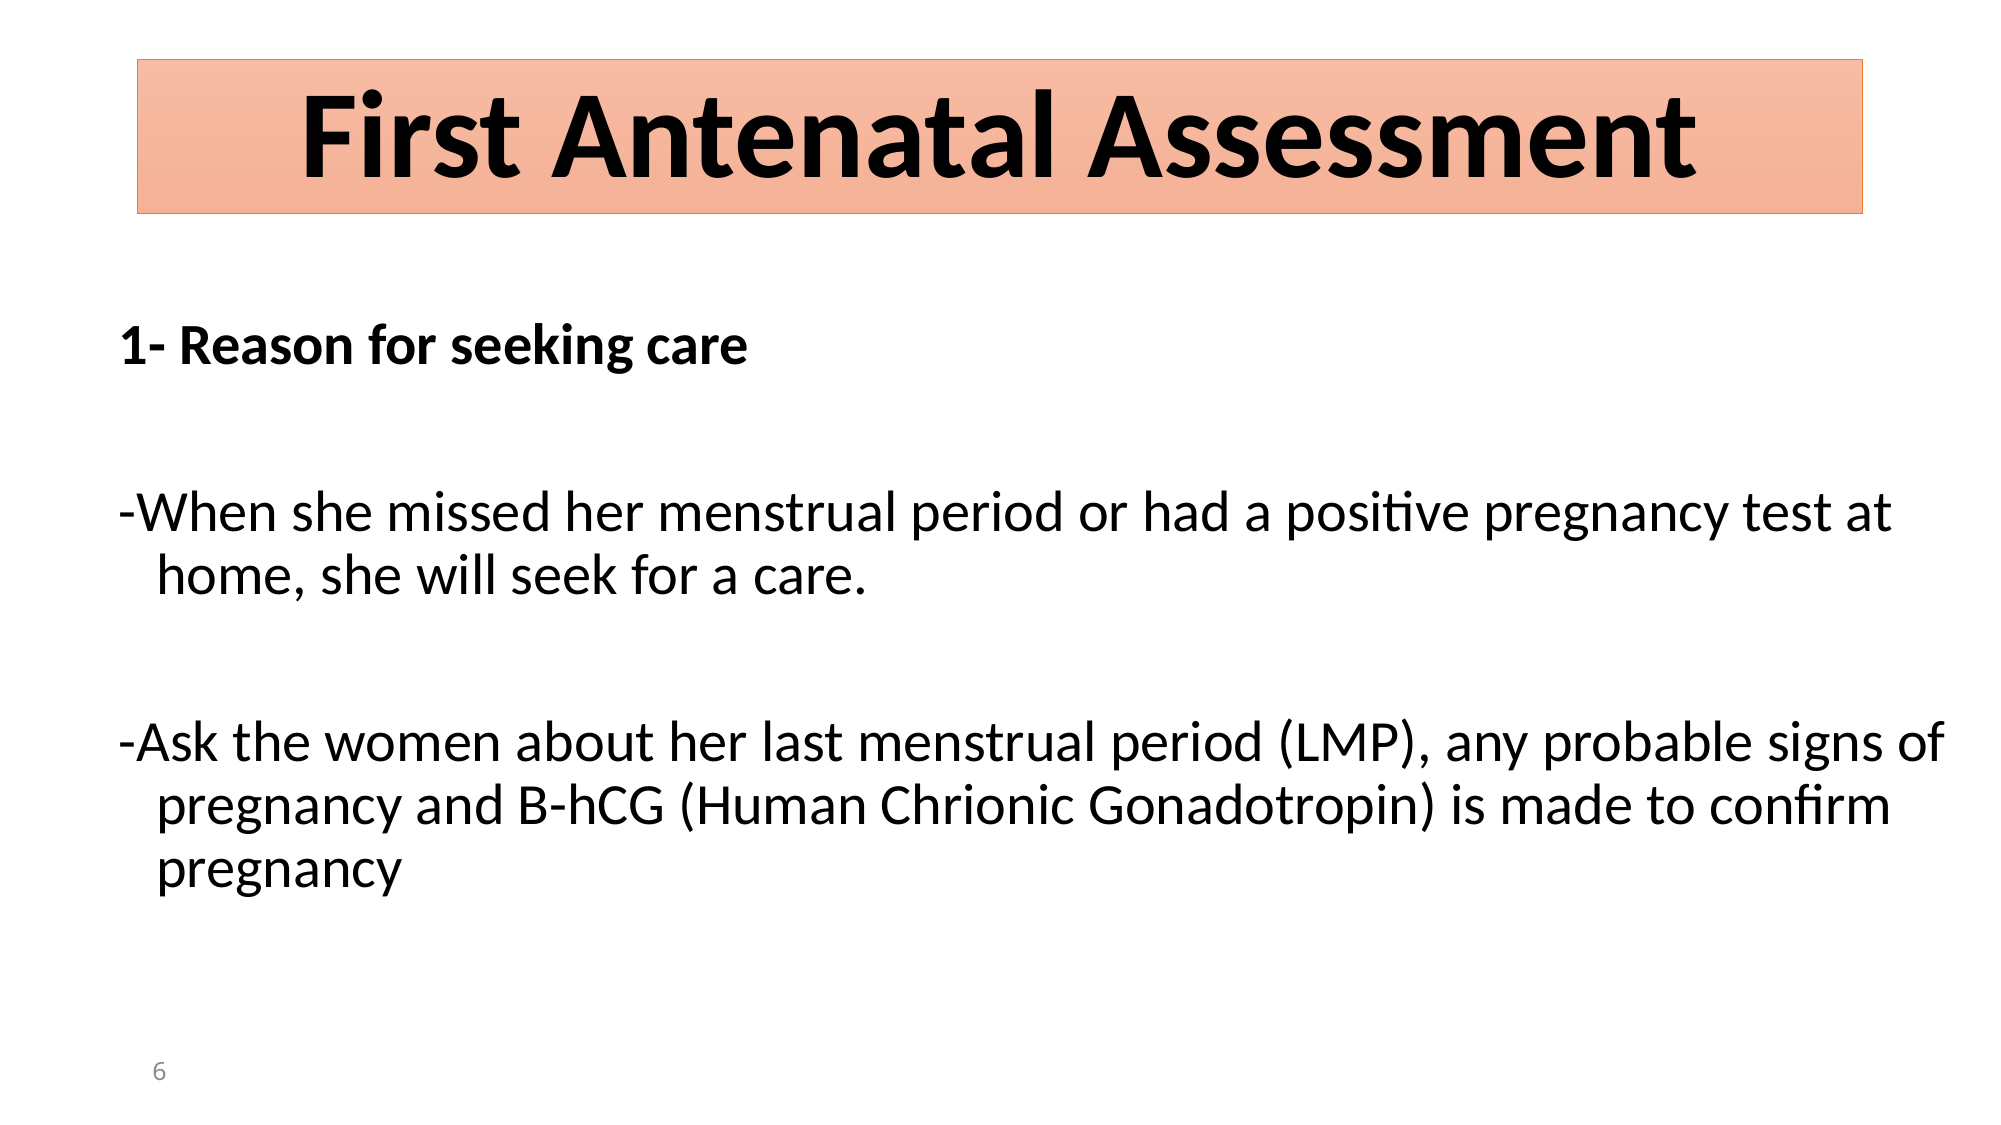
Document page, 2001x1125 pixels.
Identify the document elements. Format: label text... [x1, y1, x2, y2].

title First Antenatal Assessment [137, 59, 1863, 214]
slide_number 6 [137, 1042, 588, 1103]
list 1- Reason for seeking care -When she missed her menstrual period or had a positive pregnancy test at home, she will seek for a care. -Ask the women about her last menstrual period (LMP), any probable signs of pregnancy and B-hCG (Human Chrionic Gonadotropin) is made to confirm pregnancy [103, 306, 1975, 1021]
